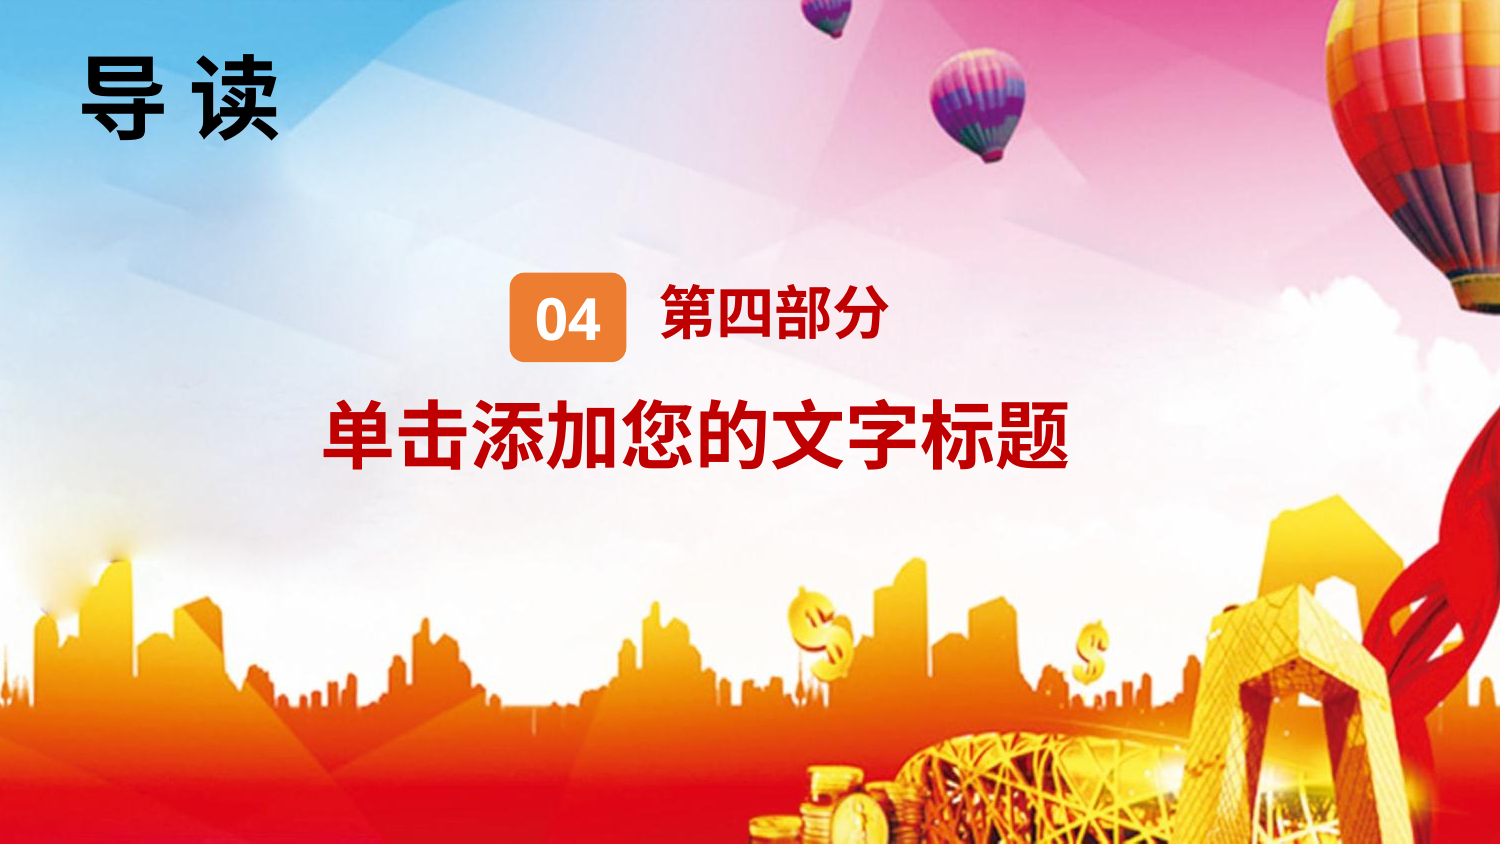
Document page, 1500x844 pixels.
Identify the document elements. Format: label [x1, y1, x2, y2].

text_box [509, 268, 908, 363]
picture [0, 0, 1500, 844]
